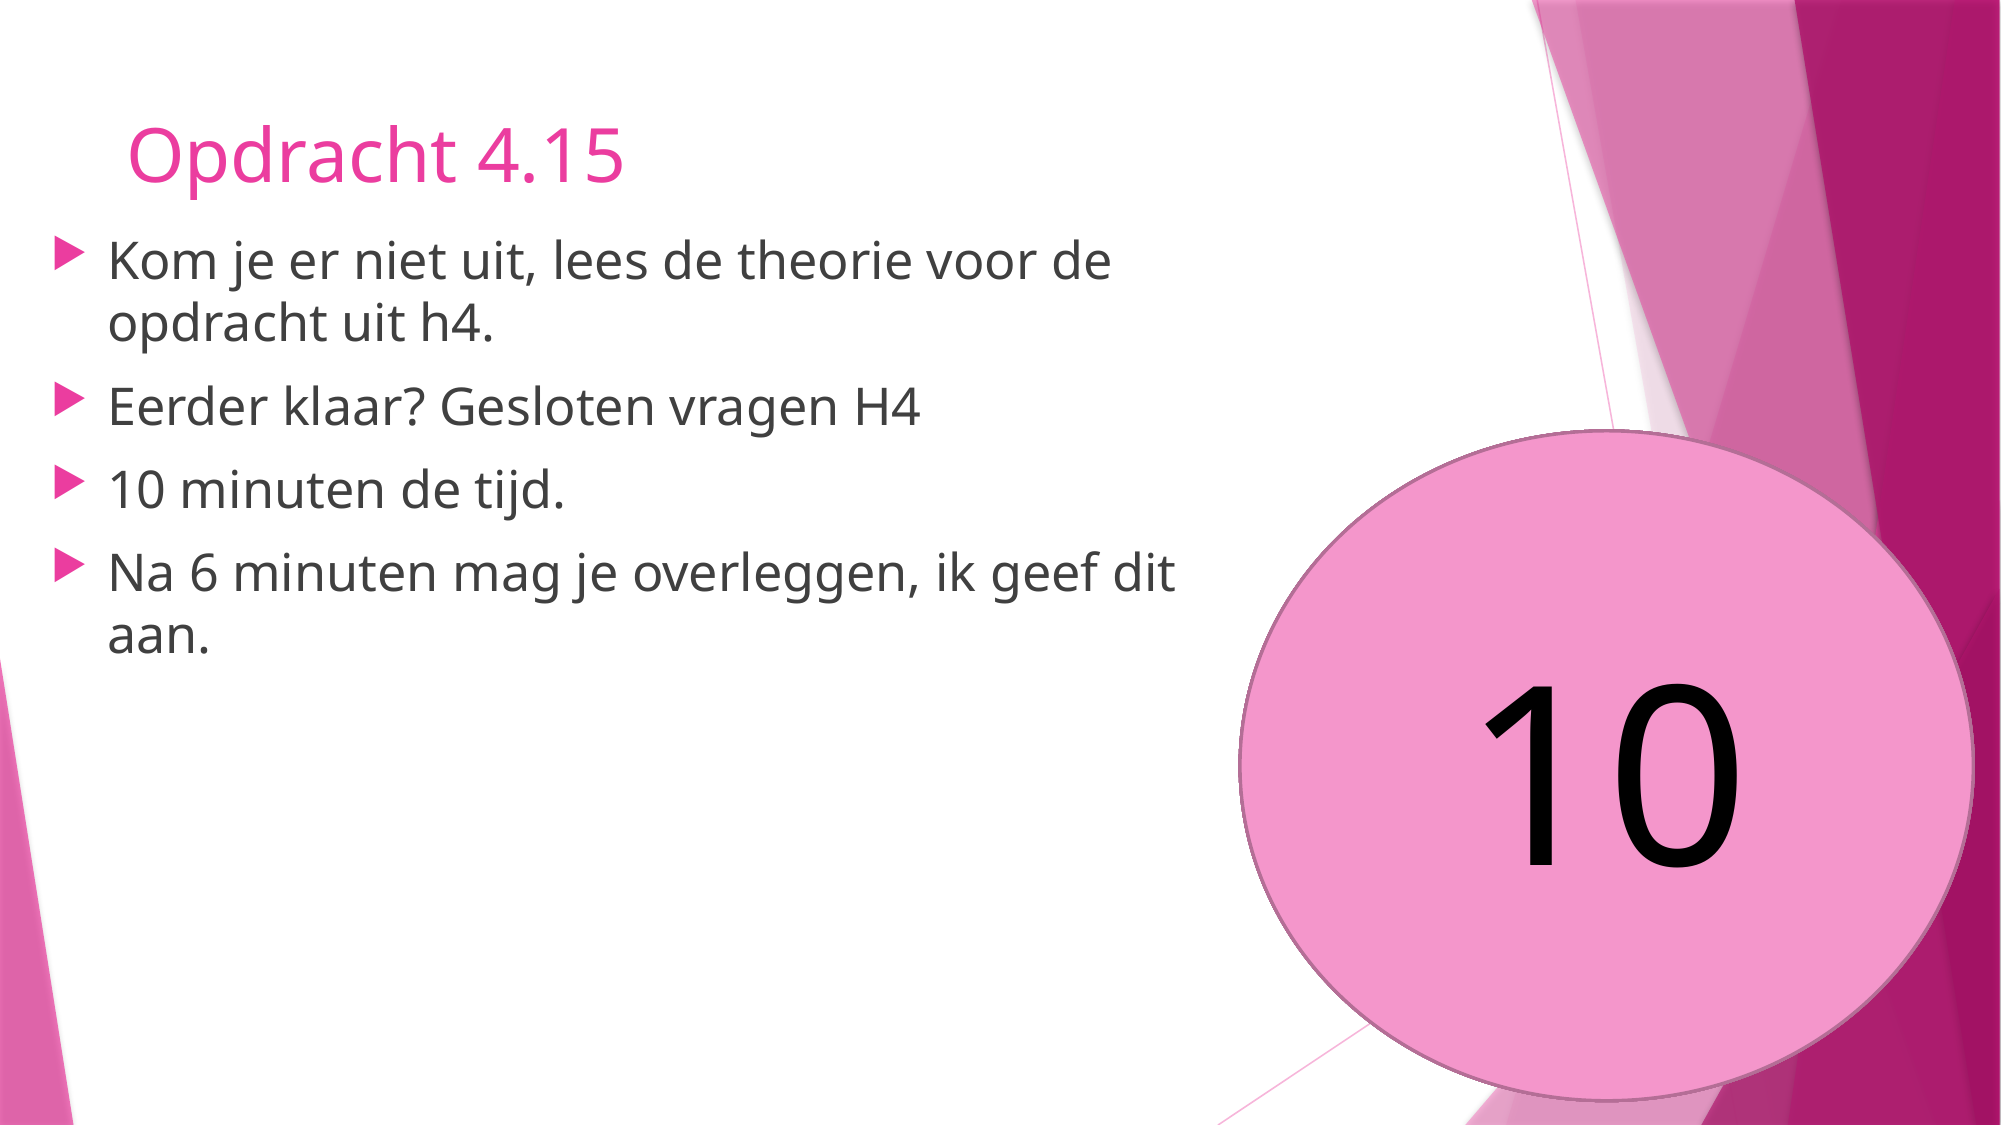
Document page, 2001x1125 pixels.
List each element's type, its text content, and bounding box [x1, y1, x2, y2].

text_box 10 [1238, 429, 1975, 1103]
title Opdracht 4.15 [111, 99, 1522, 317]
list Kom je er niet uit, lees de theorie voor de opdracht uit h4. Eerder klaar? Gesloten vragen H4 10 minuten de tijd. Na 6 minuten mag je overleggen, ik geef dit aan. [35, 219, 1241, 1012]
